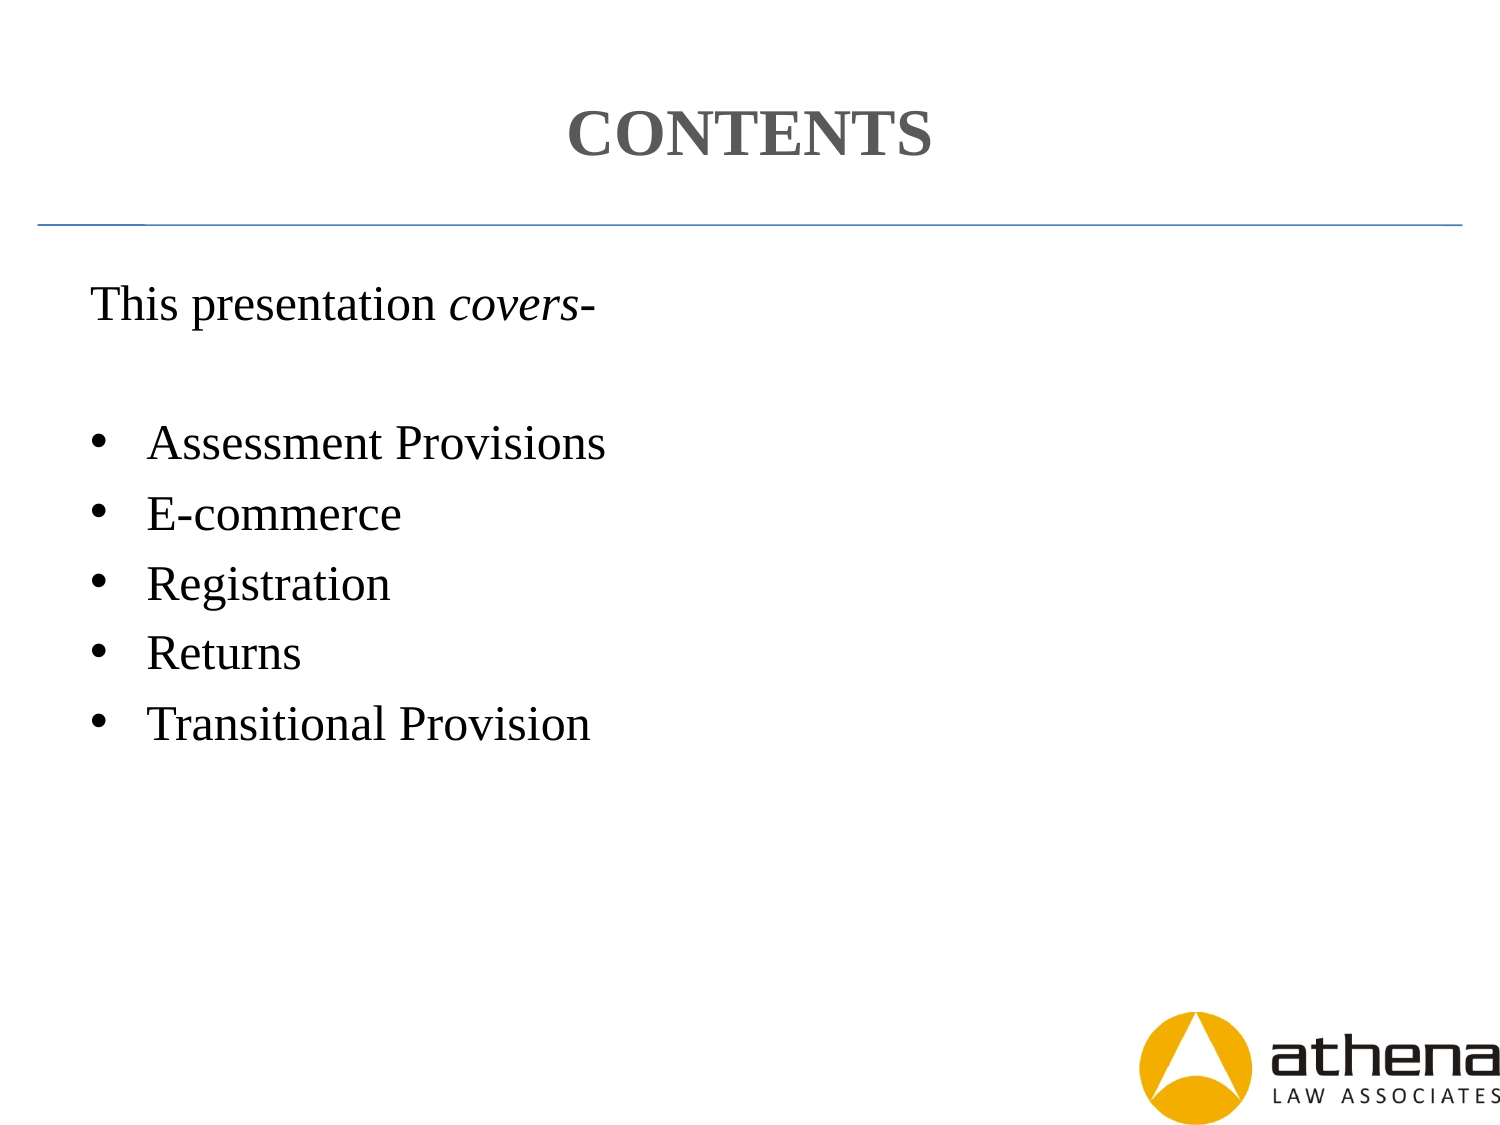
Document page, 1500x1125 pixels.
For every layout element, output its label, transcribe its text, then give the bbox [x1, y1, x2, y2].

list This presentation covers- Assessment Provisions E-commerce Registration Returns Transitional Provision [75, 262, 1425, 1005]
picture [1139, 1012, 1500, 1125]
title CONTENTS [75, 112, 1425, 225]
